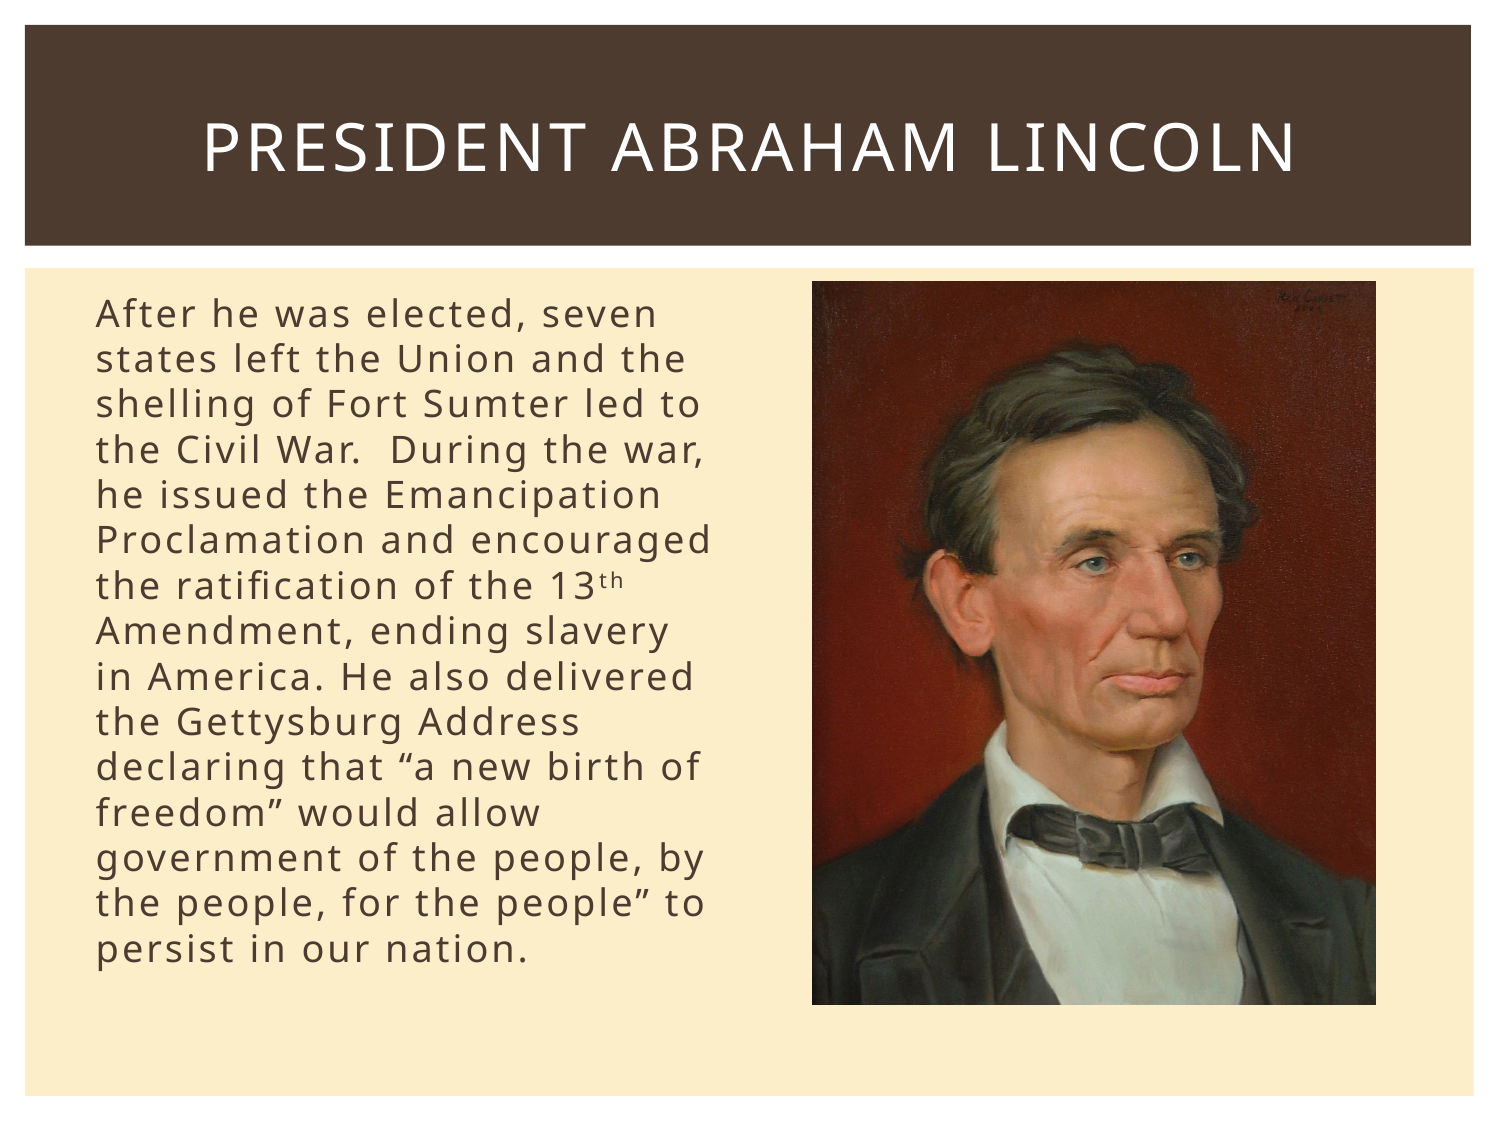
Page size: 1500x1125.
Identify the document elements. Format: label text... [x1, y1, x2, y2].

list After he was elected, seven states left the Union and the shelling of Fort Sumter led to the Civil War. During the war, he issued the Emancipation Proclamation and encouraged the ratification of the 13th Amendment, ending slavery in America. He also delivered the Gettysburg Address declaring that “a new birth of freedom” would allow government of the people, by the people, for the people” to persist in our nation. [75, 281, 738, 1005]
title President Abraham Lincoln [62, 58, 1438, 232]
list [811, 281, 1376, 1006]
